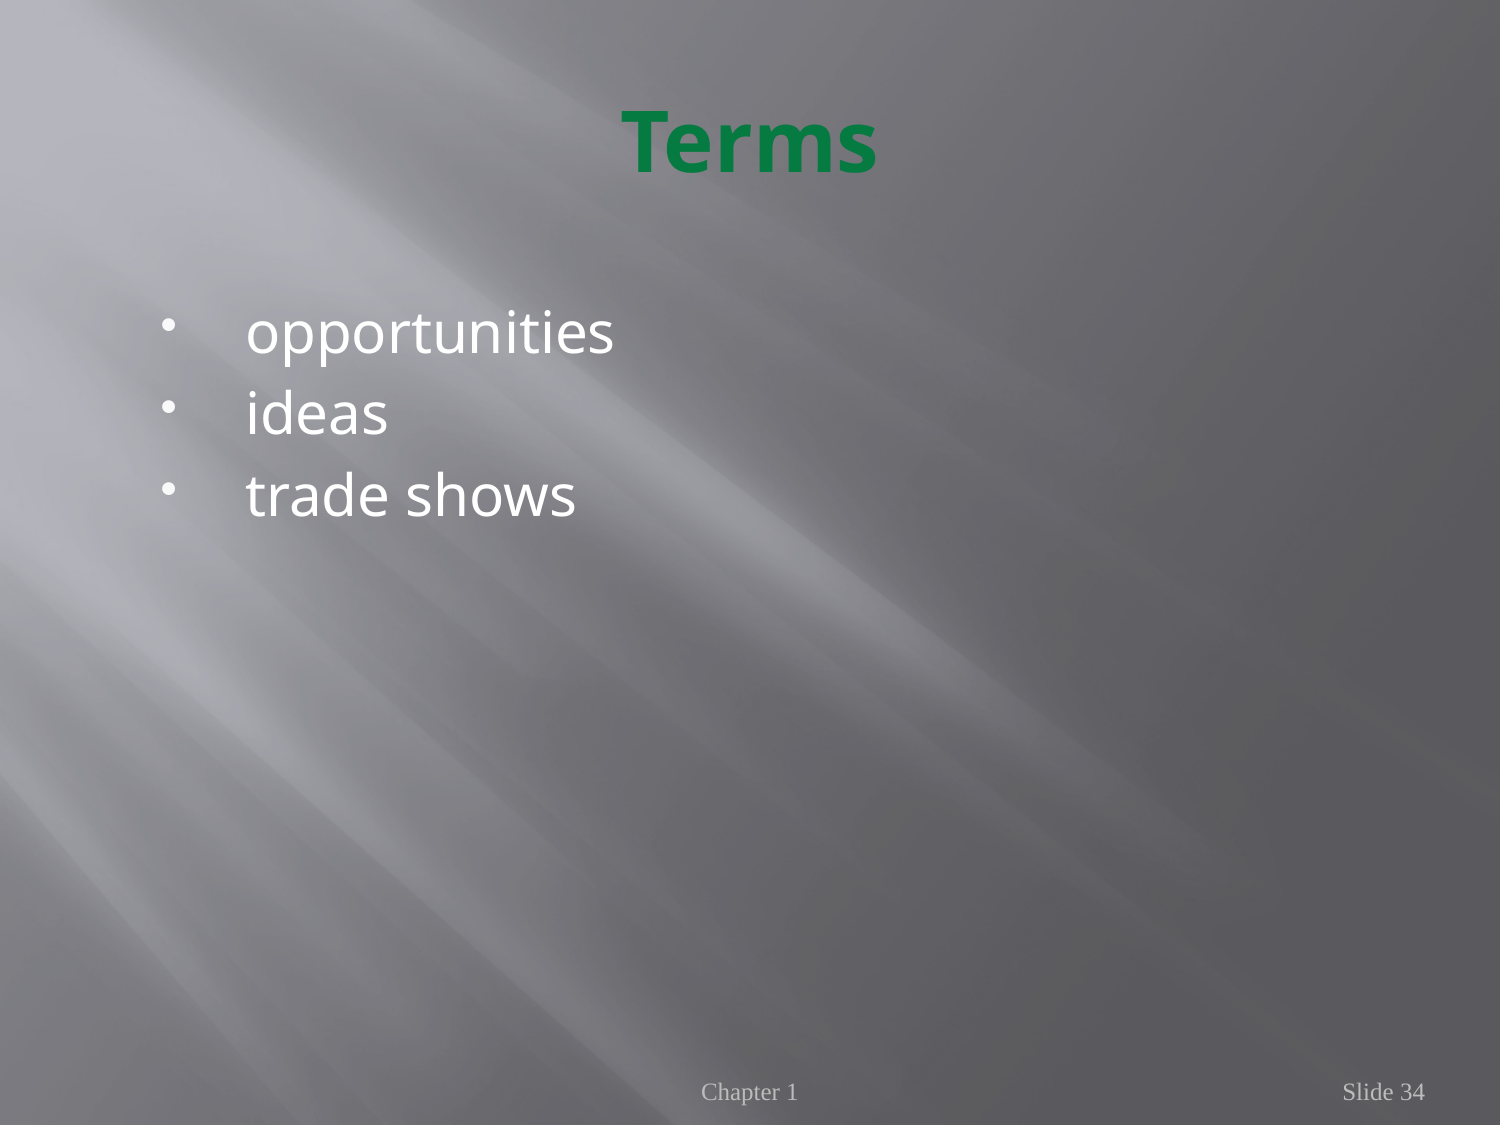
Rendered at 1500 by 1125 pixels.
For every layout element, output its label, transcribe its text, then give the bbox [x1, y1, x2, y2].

slide_number Slide 34 [1299, 1052, 1425, 1113]
title Terms [75, 45, 1425, 233]
list opportunities ideas trade shows [125, 287, 1400, 938]
footer Chapter 1 [512, 1052, 988, 1113]
